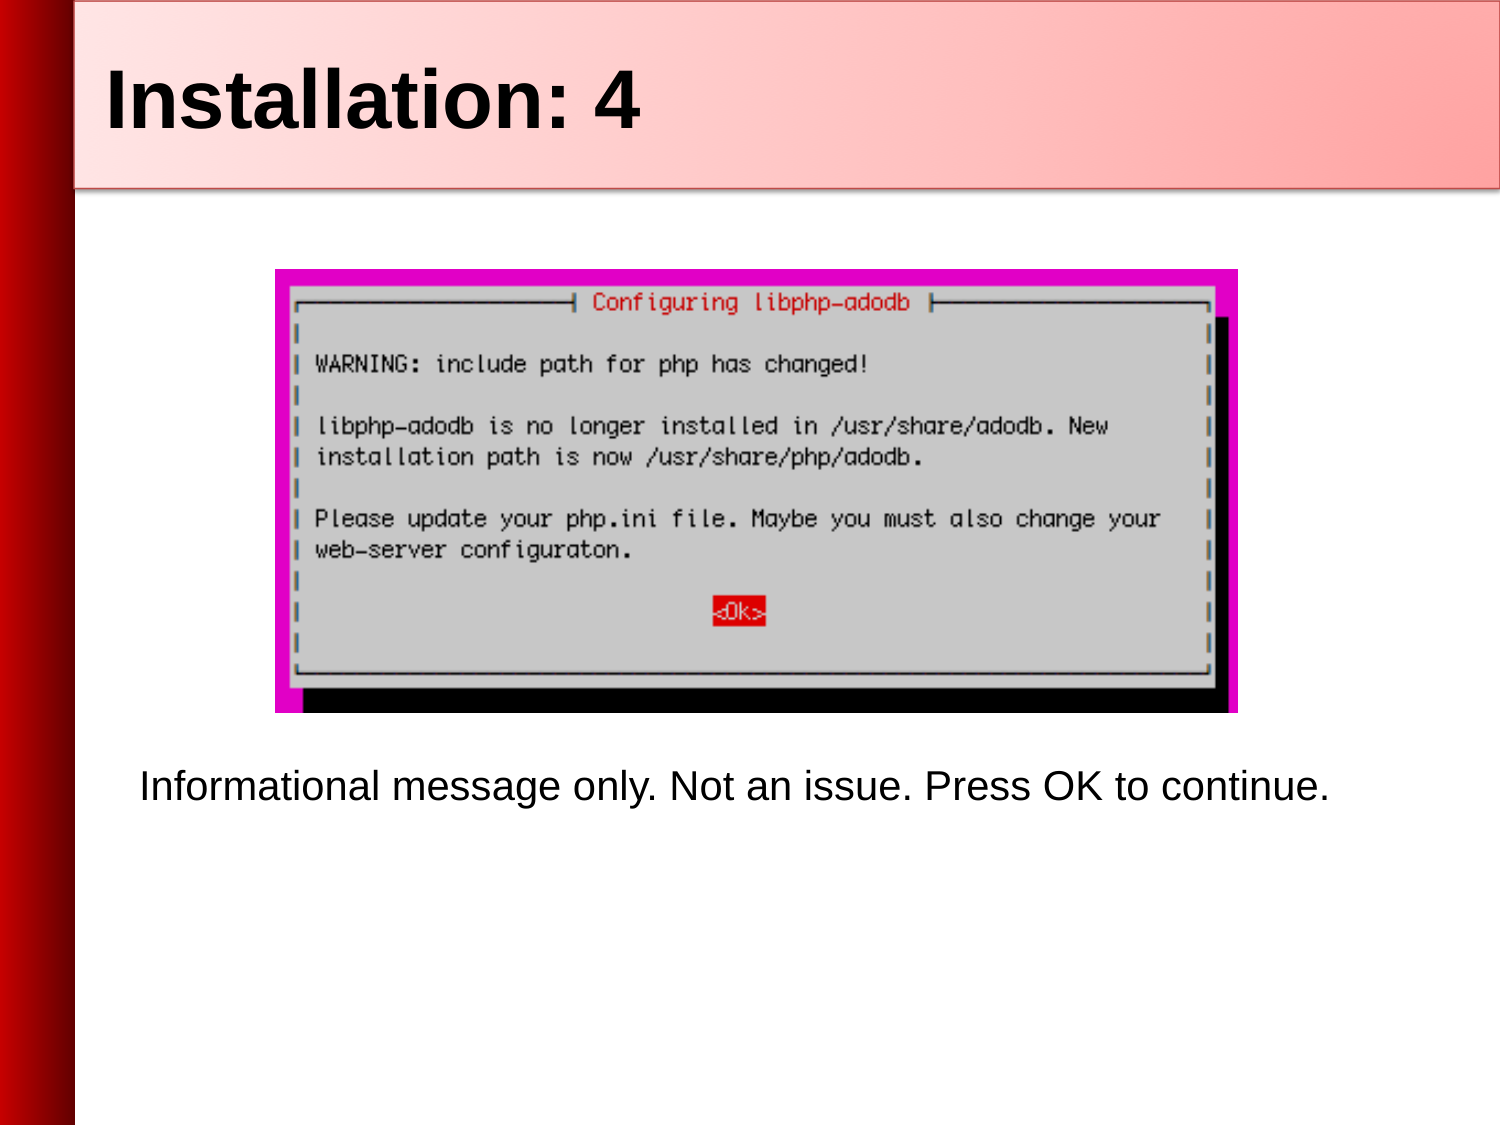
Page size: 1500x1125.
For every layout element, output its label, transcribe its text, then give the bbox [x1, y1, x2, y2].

picture [274, 269, 1238, 713]
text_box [65, 0, 1500, 201]
text_box Informational message only. Not an issue. Press OK to continue. [116, 751, 1354, 817]
